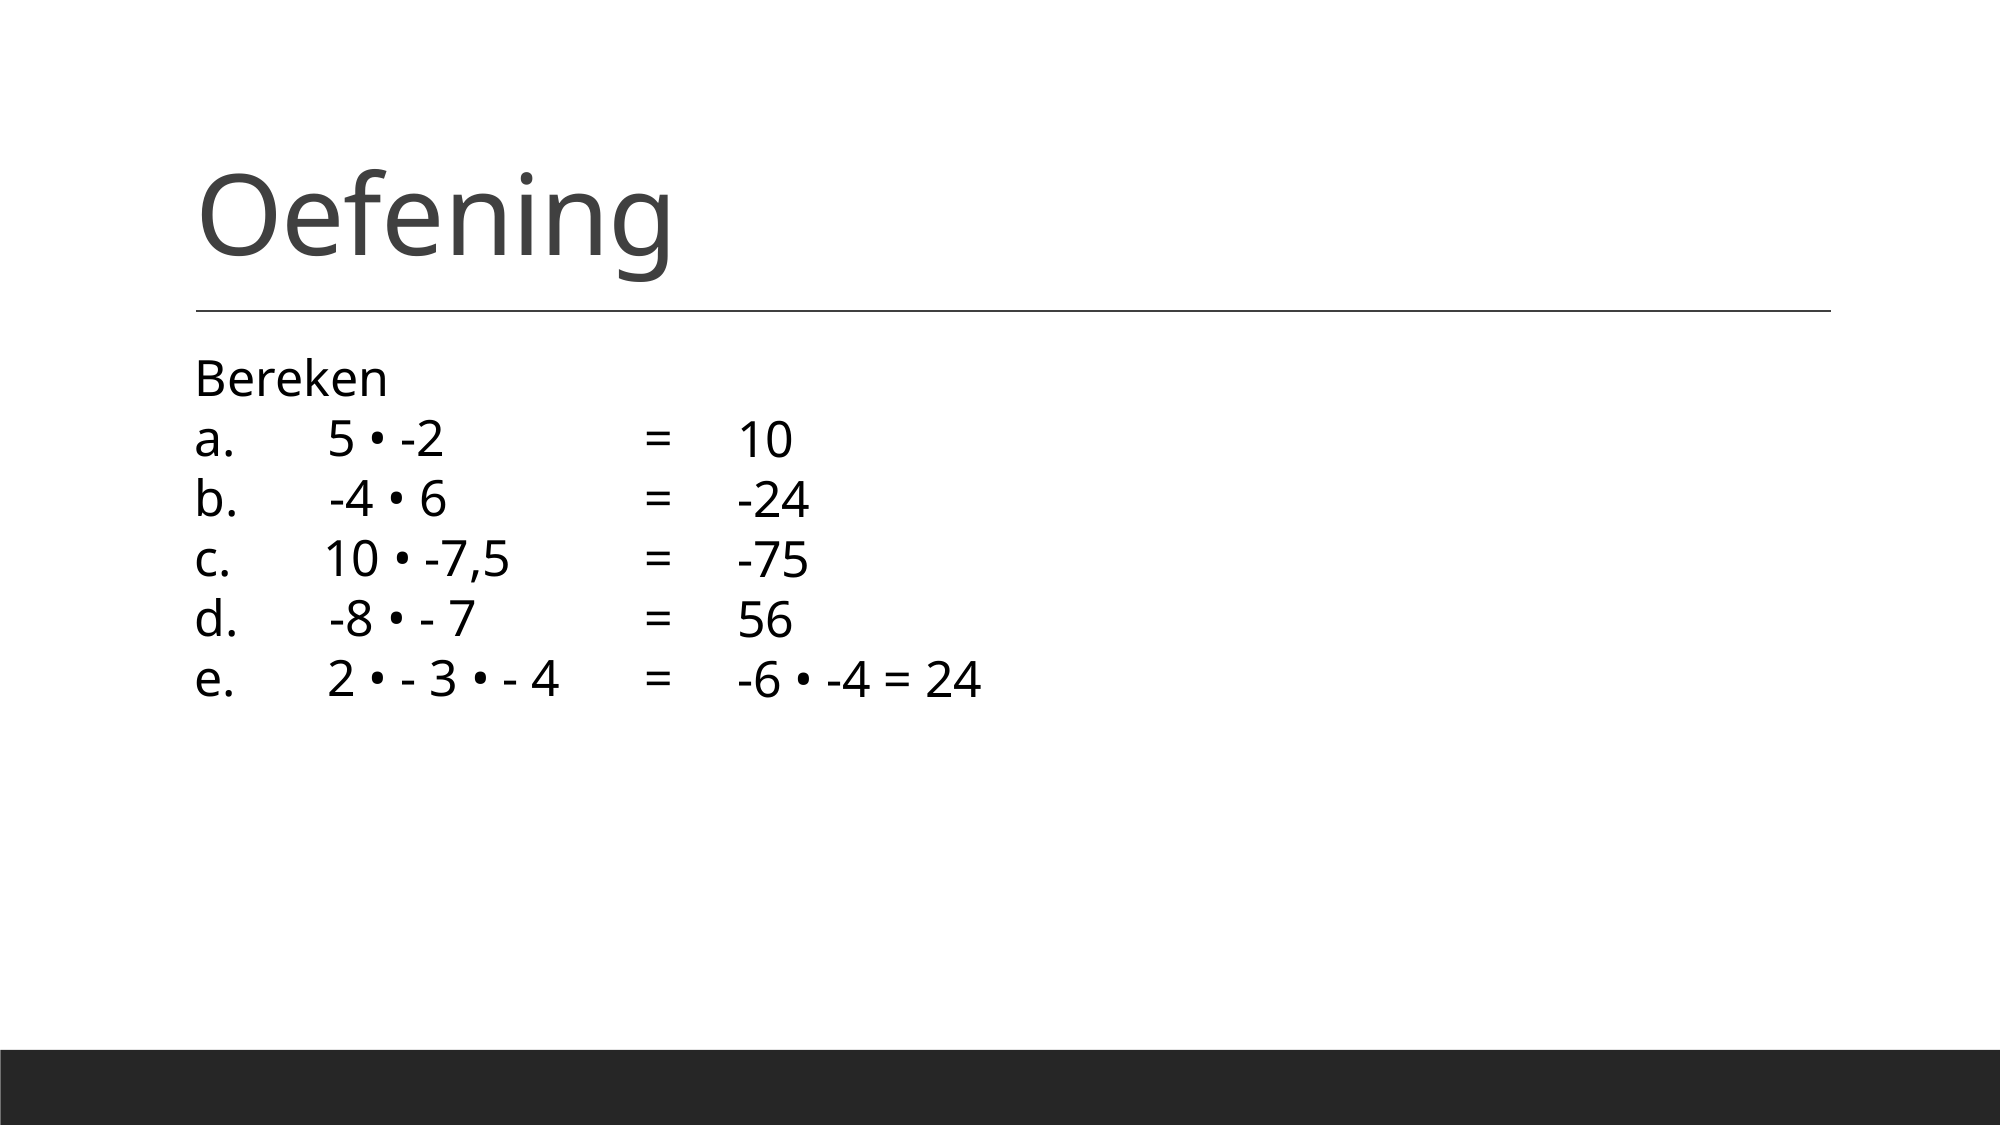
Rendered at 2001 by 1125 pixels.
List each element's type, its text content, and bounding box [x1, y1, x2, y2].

text_box Bereken a. 5 • -2 = b. -4 • 6 = c. 10 • -7,5 = d. -8 • - 7 = e. 2 • - 3 • - 4 = [179, 339, 1668, 714]
text_box 10 -24 -75 56 -6 • -4 = 24 [722, 399, 1288, 715]
title Oefening [180, 47, 1830, 285]
